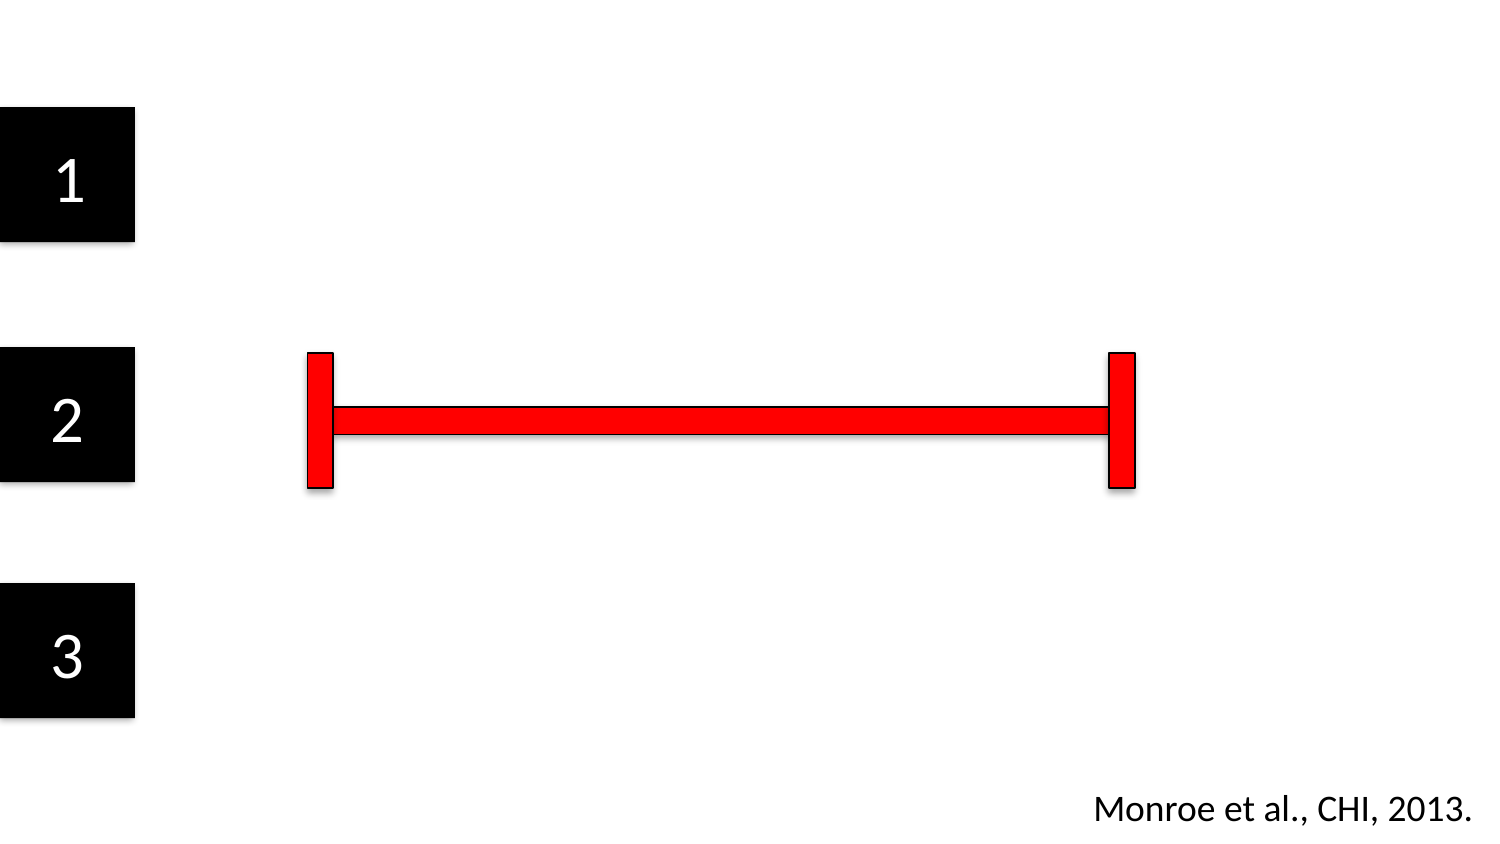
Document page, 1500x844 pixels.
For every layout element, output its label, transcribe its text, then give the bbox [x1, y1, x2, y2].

text_box [0, 582, 136, 719]
text_box [338, 406, 1103, 435]
text_box 1 [37, 128, 101, 223]
text_box 3 [35, 604, 100, 700]
text_box [0, 346, 136, 483]
text_box [1108, 352, 1136, 489]
text_box Monroe et al., CHI, 2013. [1078, 776, 1489, 837]
text_box 2 [35, 368, 99, 463]
text_box [307, 352, 334, 489]
text_box [0, 106, 136, 243]
